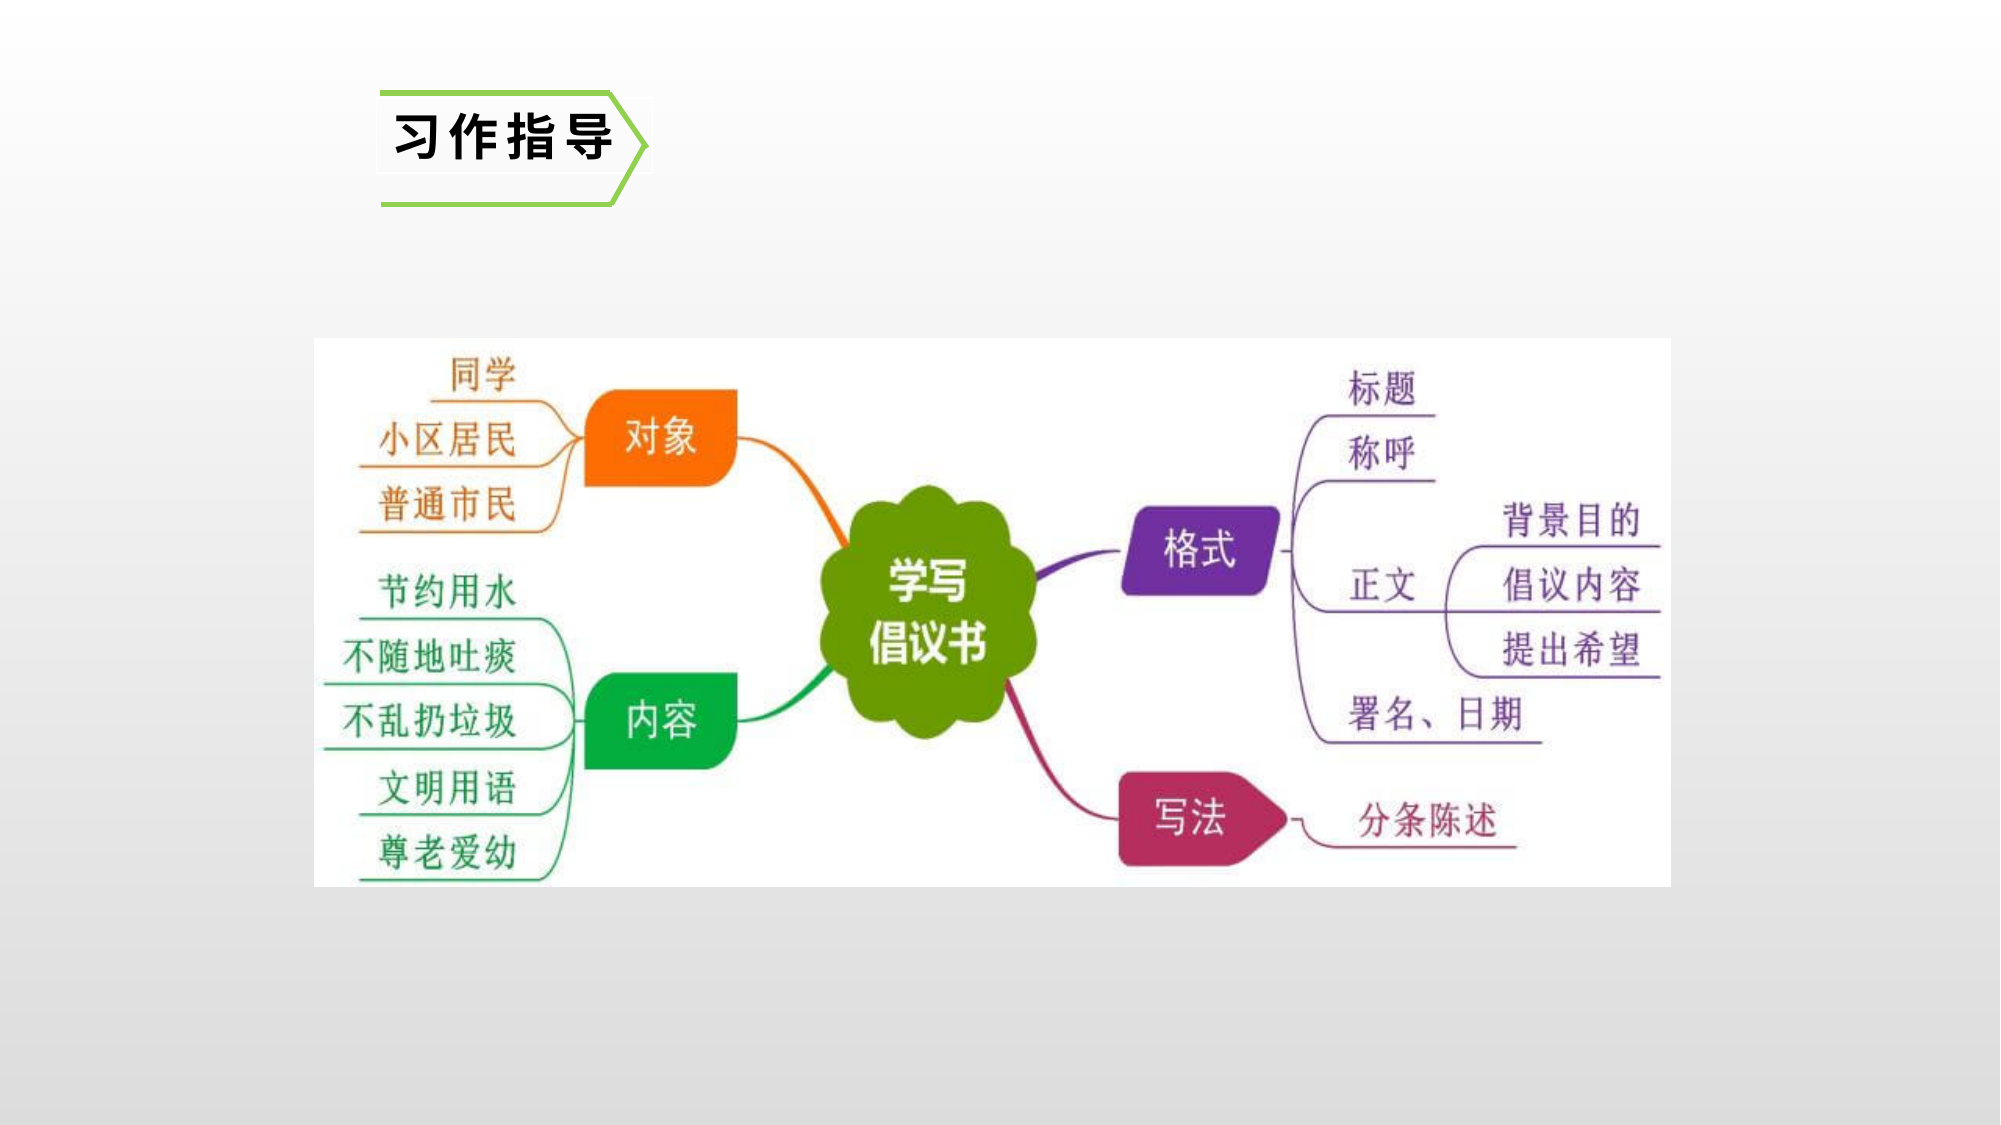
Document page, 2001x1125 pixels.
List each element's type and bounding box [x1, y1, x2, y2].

picture [314, 337, 1671, 887]
text_box [376, 92, 653, 205]
